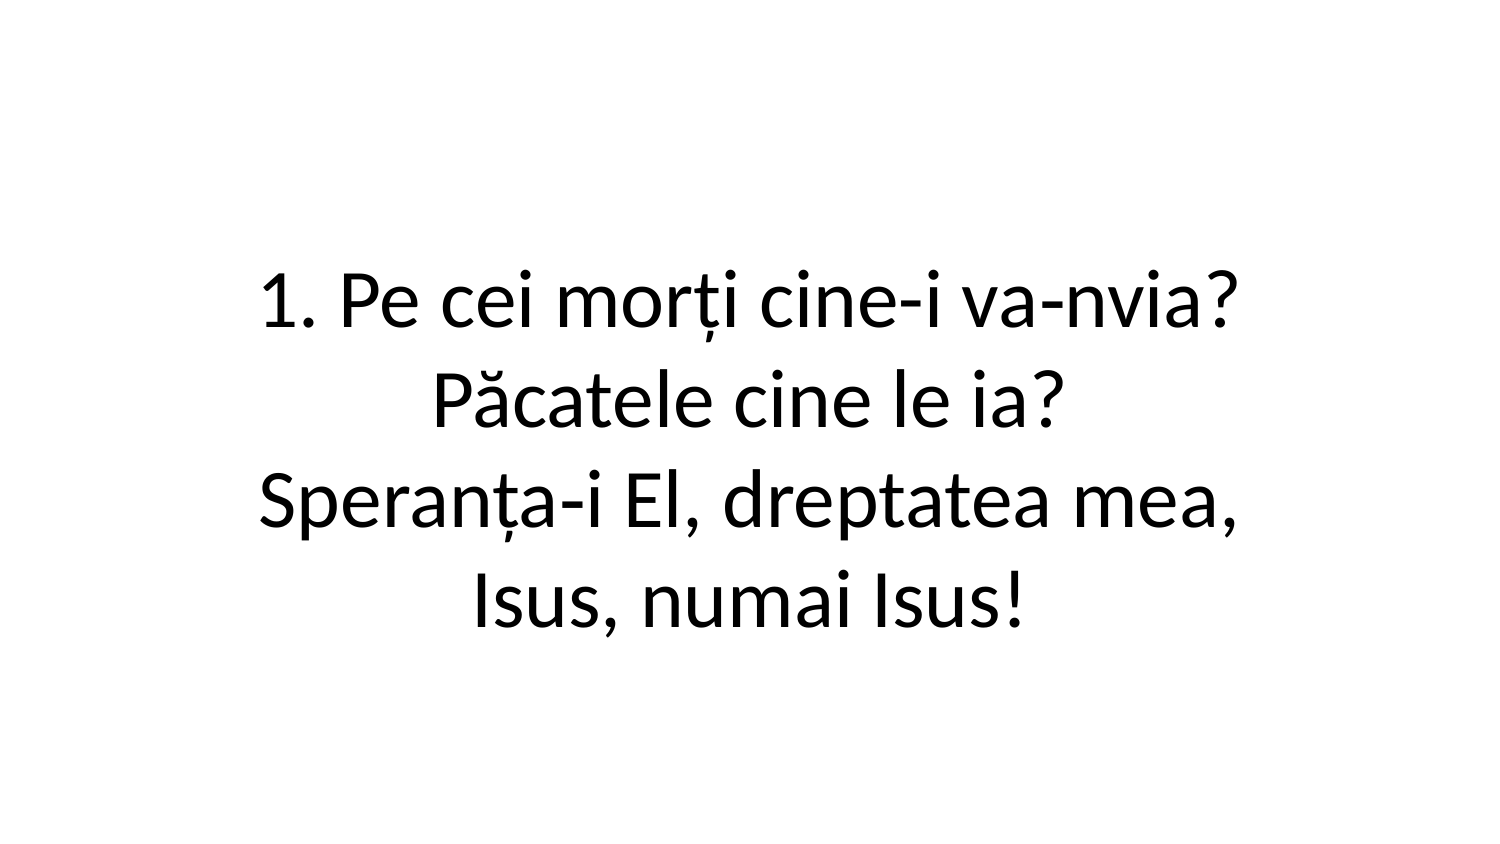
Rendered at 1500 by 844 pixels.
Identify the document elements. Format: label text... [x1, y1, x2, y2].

text_box 1. Pe cei morți cine-i va‑nvia? Păcatele cine le ia? Speranța‑i El, dreptatea mea, Isus, numai Isus! [241, 192, 1259, 652]
